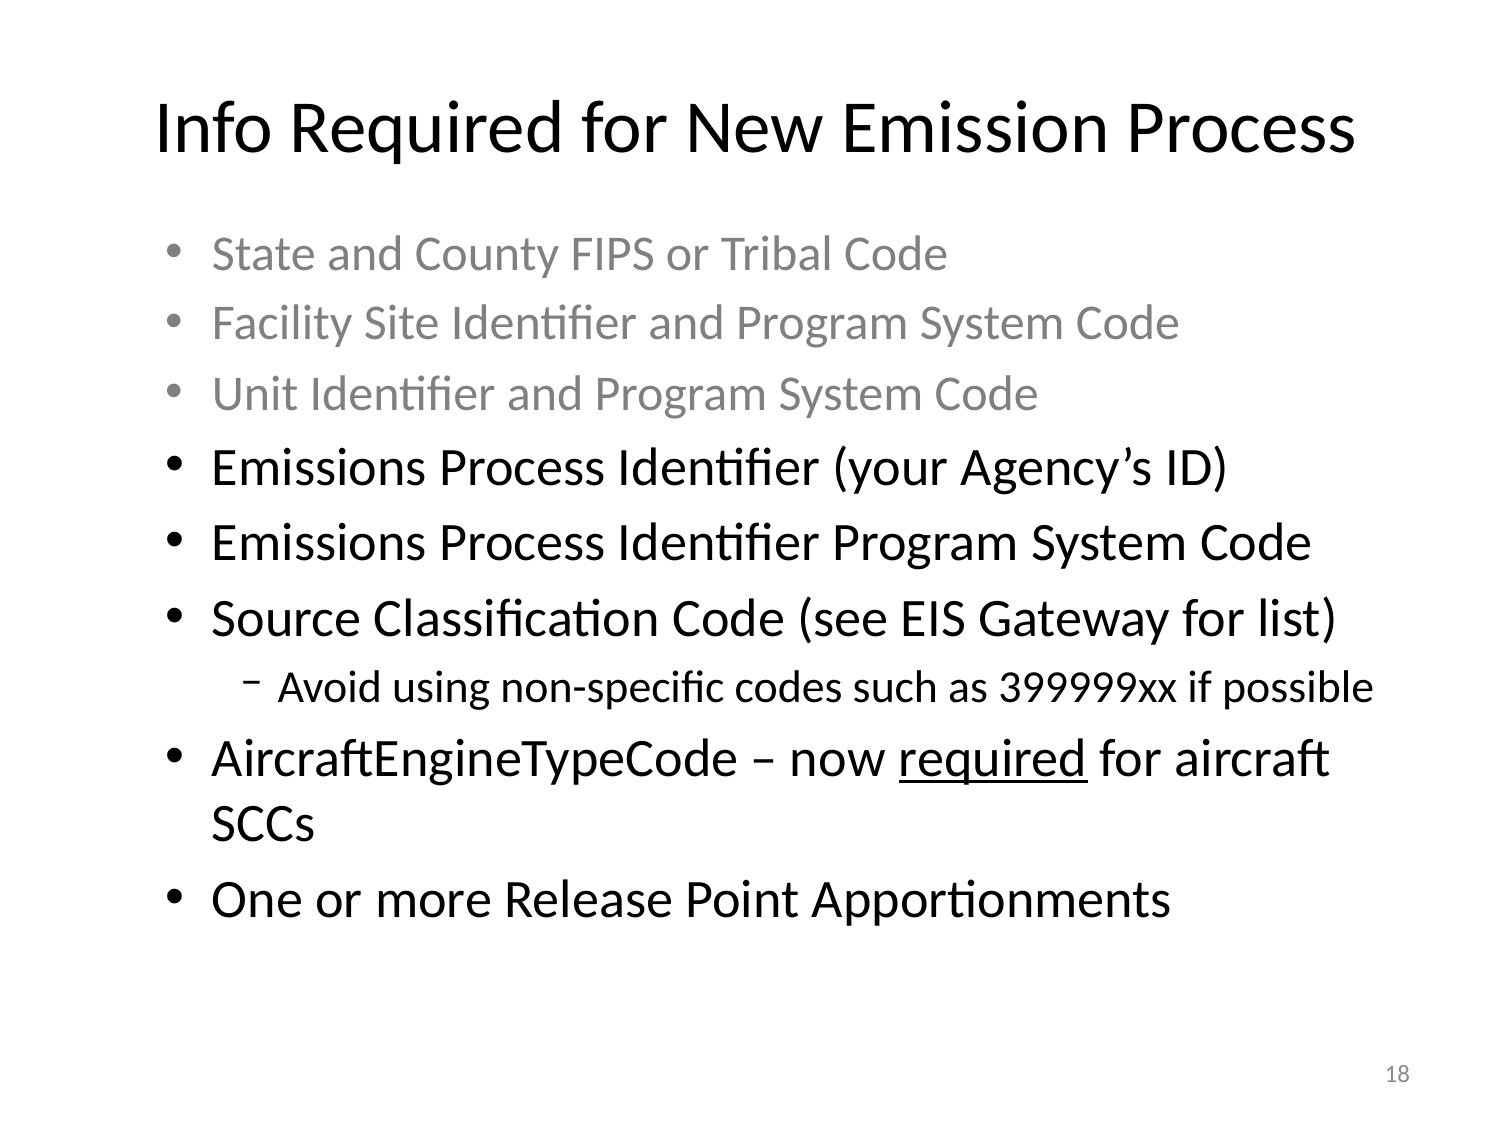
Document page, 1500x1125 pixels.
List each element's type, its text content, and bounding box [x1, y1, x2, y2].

list State and County FIPS or Tribal Code Facility Site Identifier and Program System Code Unit Identifier and Program System Code Emissions Process Identifier (your Agency’s ID) Emissions Process Identifier Program System Code Source Classification Code (see EIS Gateway for list) Avoid using non-specific codes such as 399999xx if possible AircraftEngineTypeCode – now required for aircraft SCCs One or more Release Point Apportionments [75, 212, 1425, 1063]
slide_number 18 [1074, 1042, 1425, 1103]
title Info Required for New Emission Process [75, 45, 1438, 200]
